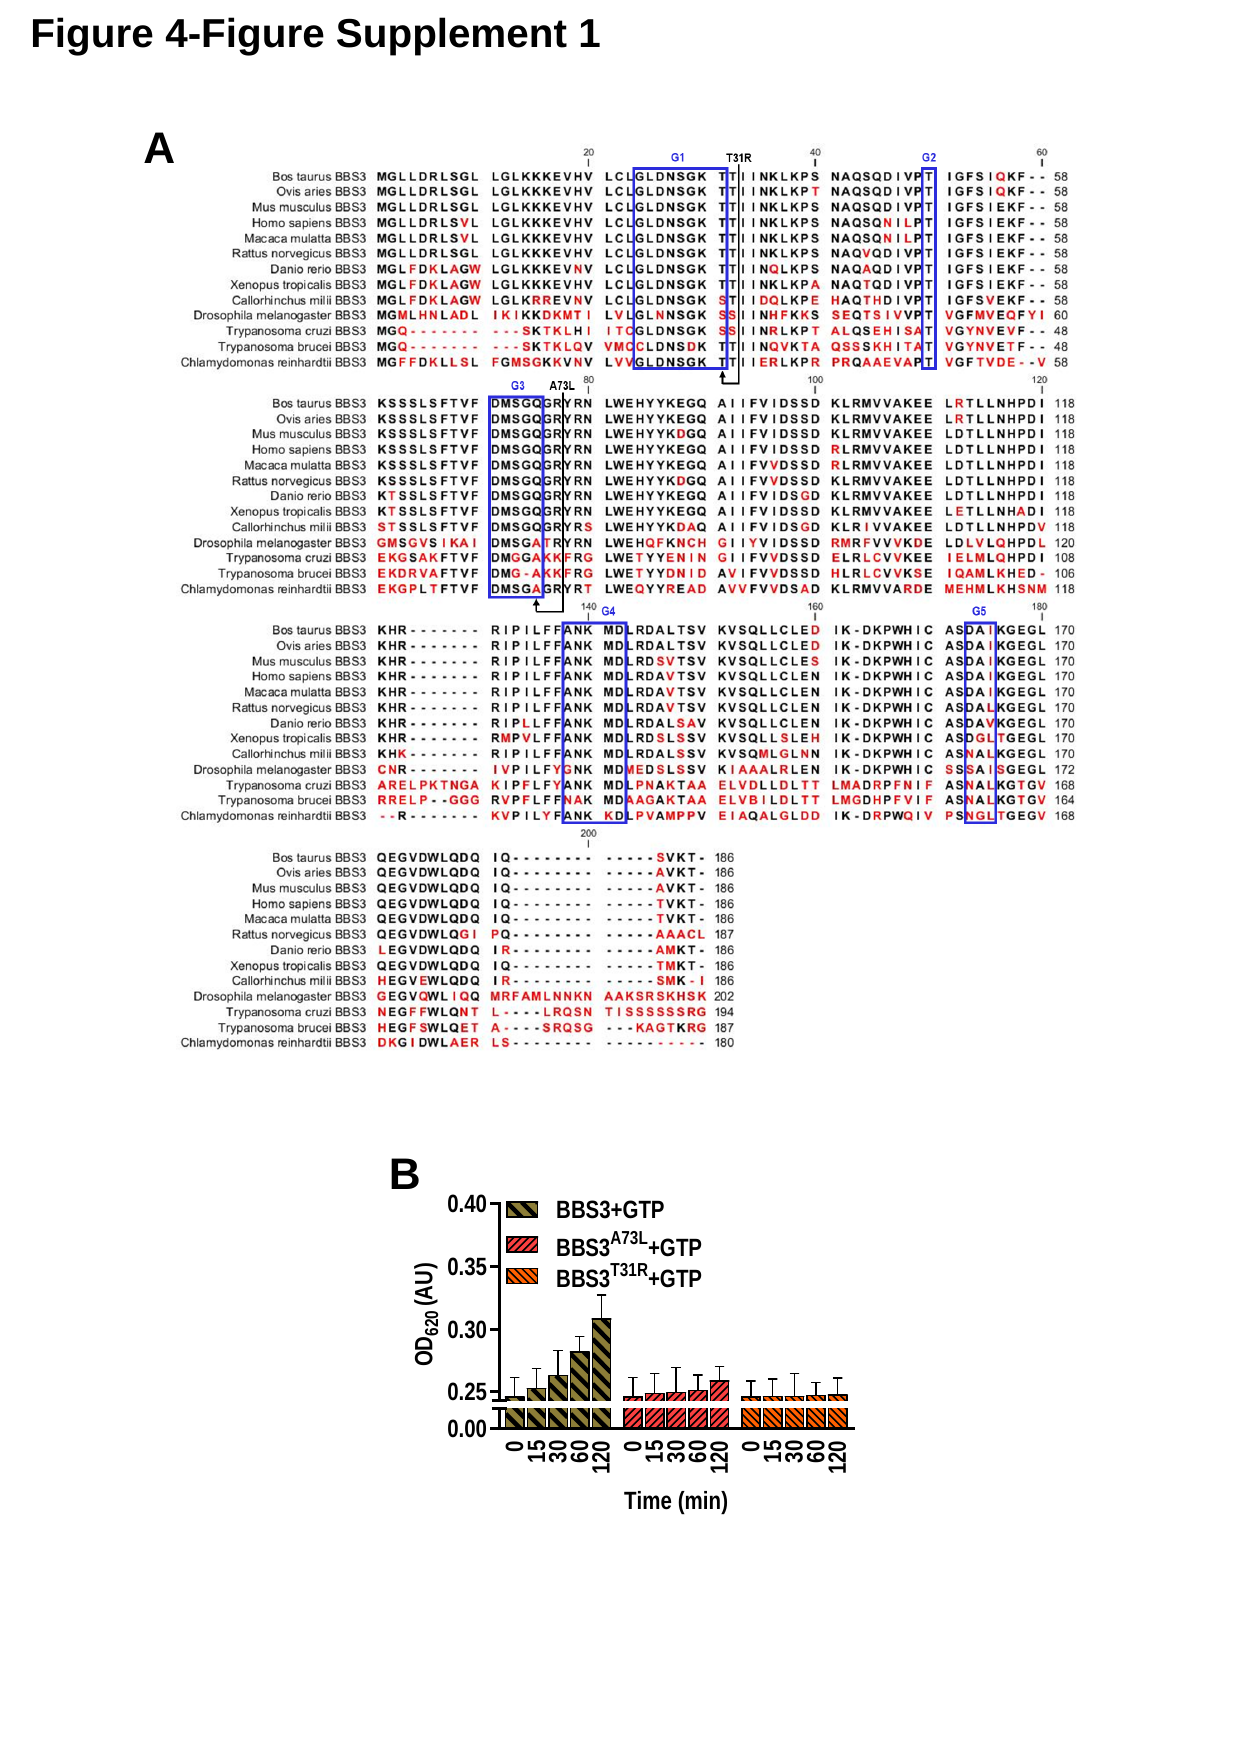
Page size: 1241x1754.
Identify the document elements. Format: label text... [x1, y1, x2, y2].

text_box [387, 1145, 884, 1537]
text_box Figure 4-Figure Supplement 1 [15, 0, 617, 64]
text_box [143, 119, 1081, 1056]
